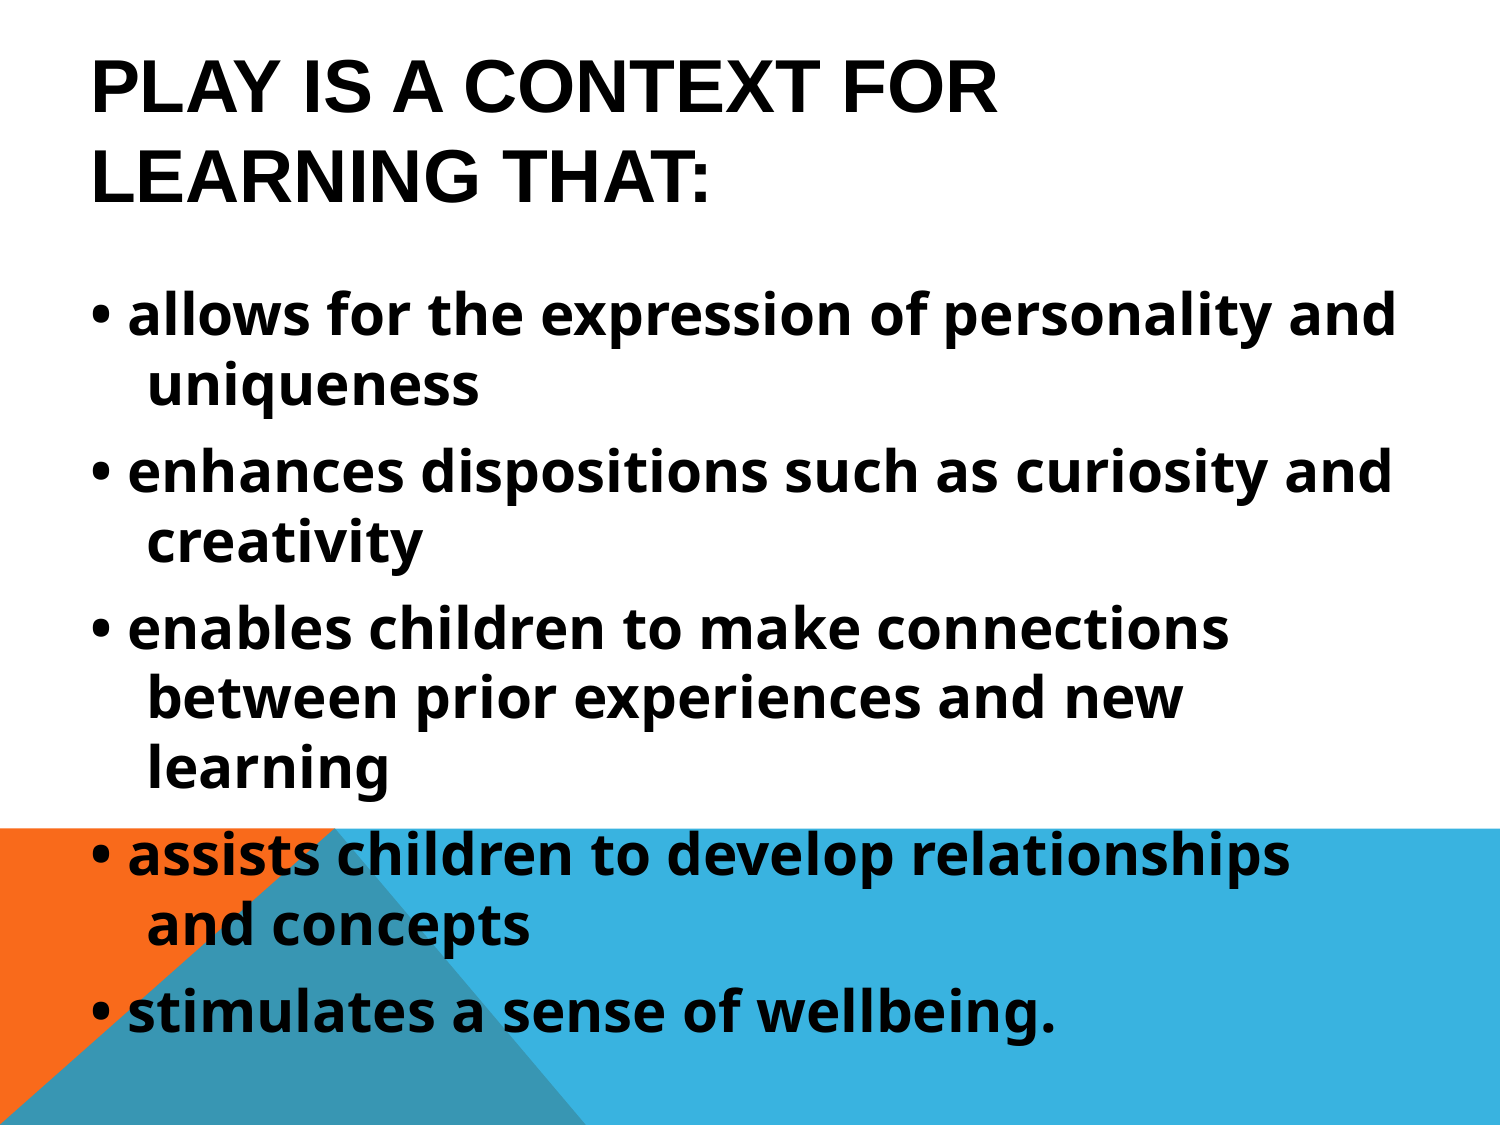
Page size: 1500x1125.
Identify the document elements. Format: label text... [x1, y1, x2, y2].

title Play is a context for learning that: [75, 14, 1425, 233]
list • allows for the expression of personality and uniqueness • enhances dispositions such as curiosity and creativity • enables children to make connections between prior experiences and new learning • assists children to develop relationships and concepts • stimulates a sense of wellbeing. [75, 262, 1425, 1116]
